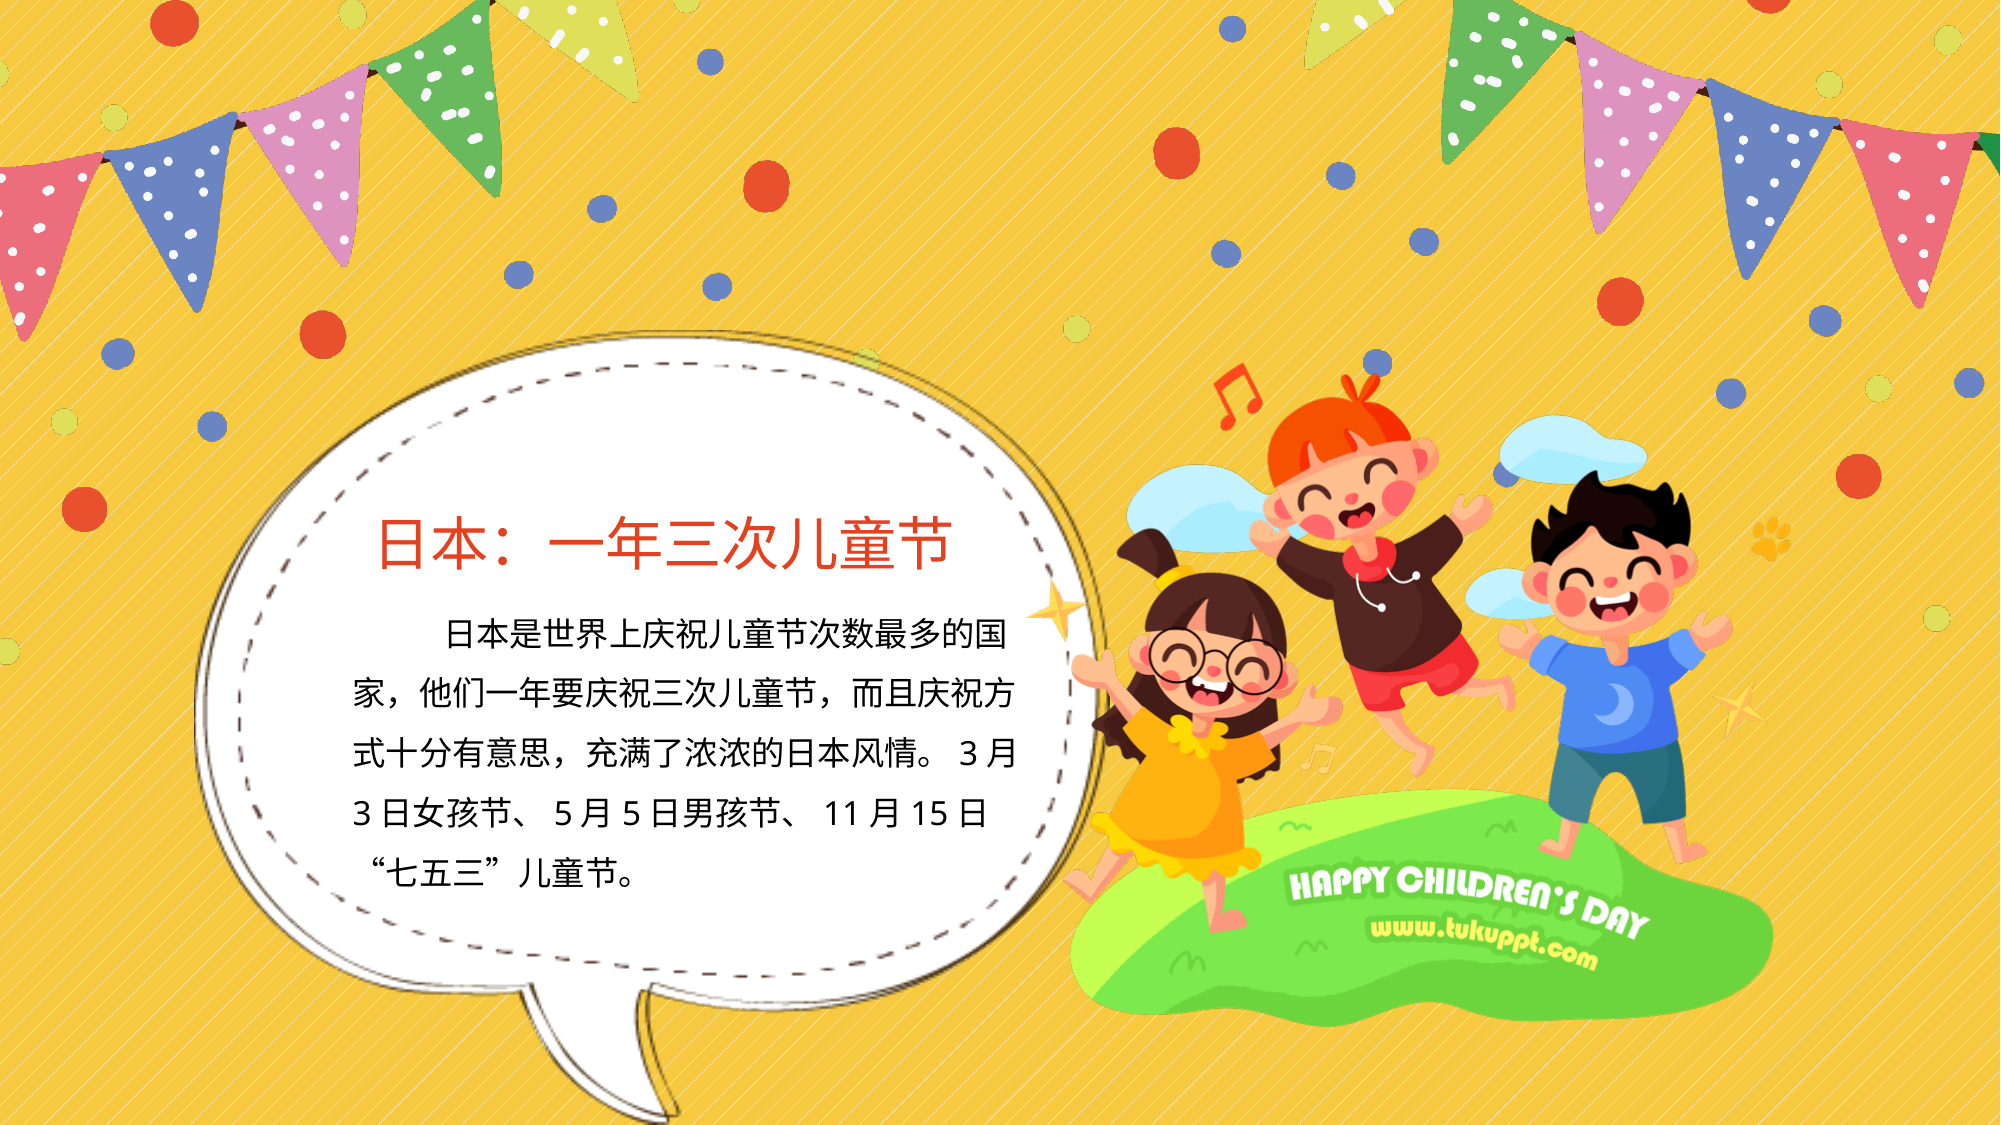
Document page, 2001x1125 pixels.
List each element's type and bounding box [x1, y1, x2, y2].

text_box [0, 861, 194, 1125]
text_box [1110, 860, 2000, 1125]
picture [0, 0, 2000, 1125]
